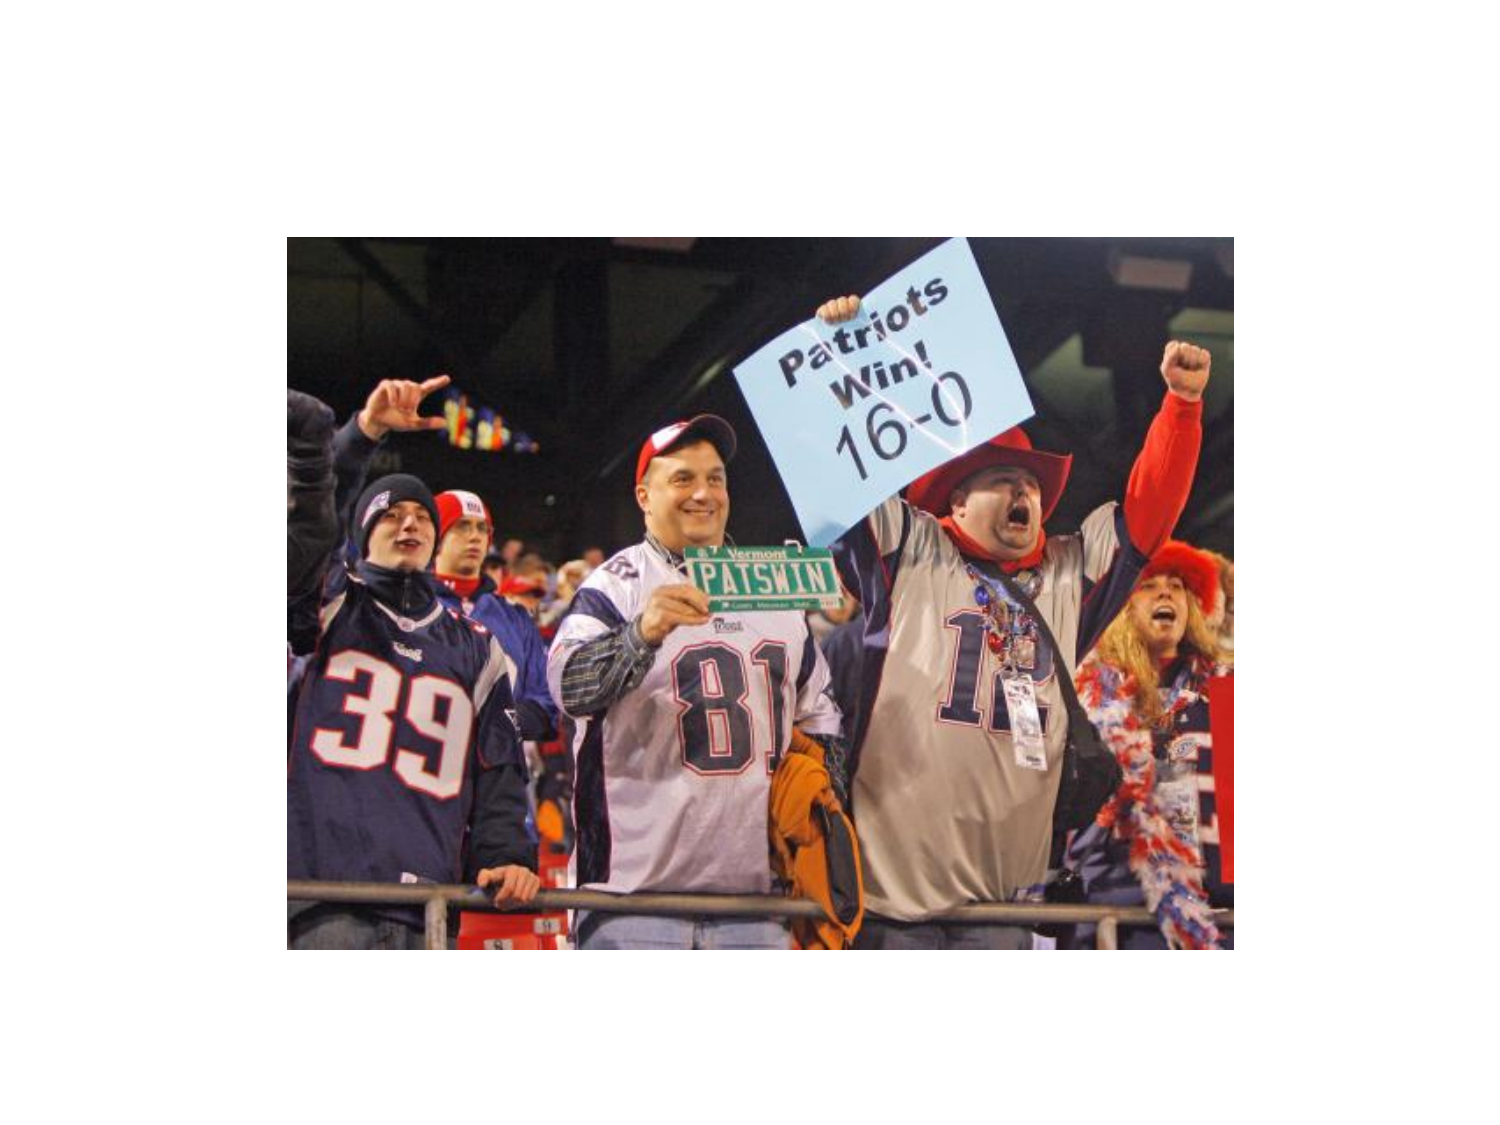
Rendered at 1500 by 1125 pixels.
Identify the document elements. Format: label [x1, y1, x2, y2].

list [287, 237, 1234, 951]
